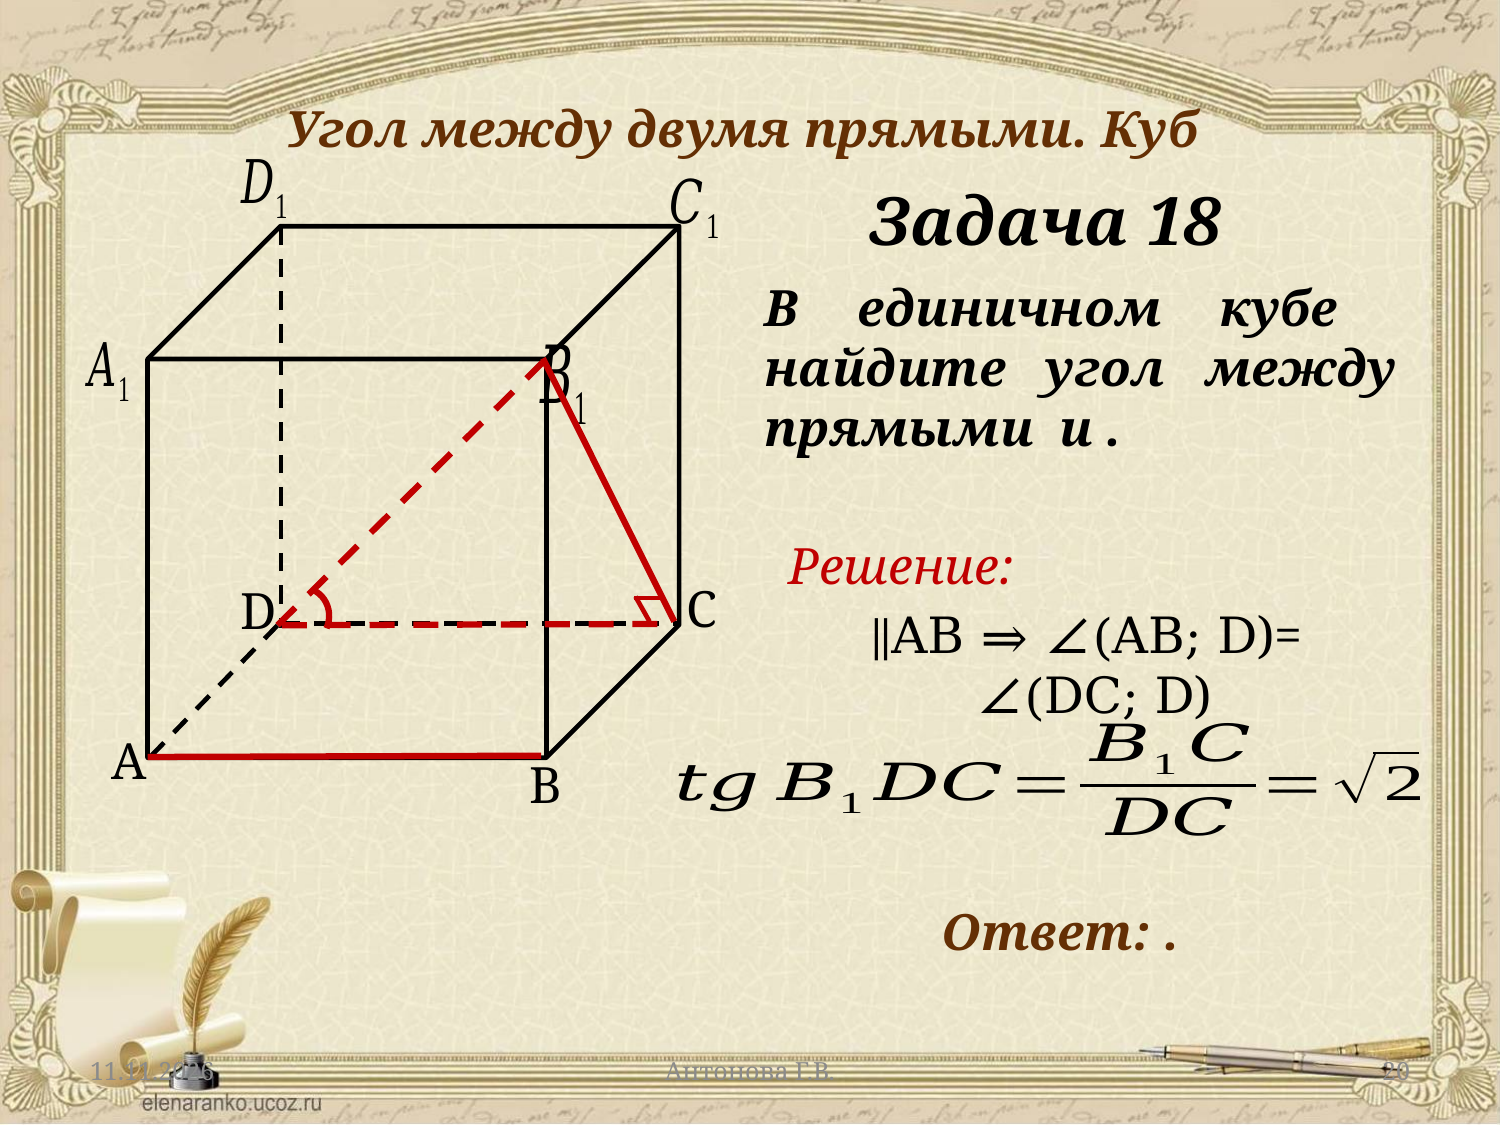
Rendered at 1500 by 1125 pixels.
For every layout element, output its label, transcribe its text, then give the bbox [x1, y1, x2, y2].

slide_number 20 [1074, 1042, 1425, 1103]
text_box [277, 362, 537, 626]
text_box Решение: [773, 527, 1412, 602]
picture [0, 0, 1500, 1125]
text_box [96, 150, 755, 823]
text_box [635, 596, 650, 622]
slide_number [75, 1042, 425, 1103]
footer Антонова Г.В. [512, 1042, 988, 1103]
text_box Угол между двумя прямыми. Куб [271, 89, 1358, 165]
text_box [542, 358, 675, 622]
text_box Задача 18 [760, 171, 1471, 266]
